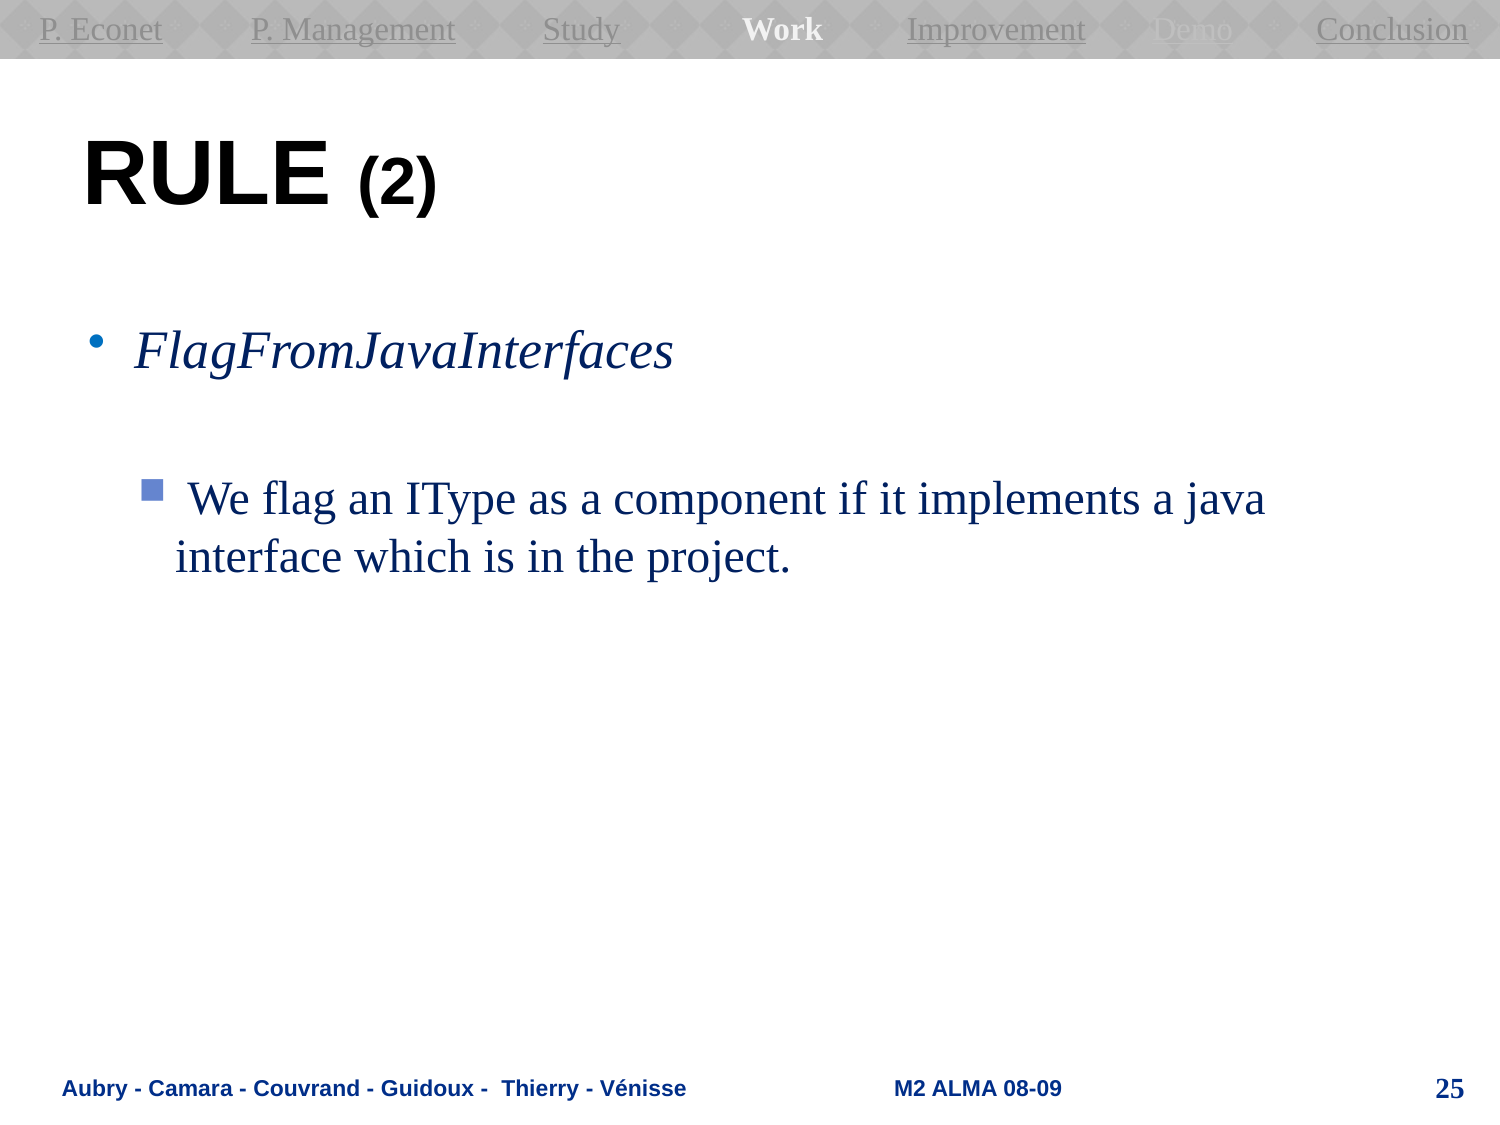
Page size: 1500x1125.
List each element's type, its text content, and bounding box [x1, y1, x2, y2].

title Rule (2) [75, 105, 1263, 223]
slide_number 25 [1368, 1066, 1465, 1104]
list FlagFromJavaInterfaces We flag an IType as a component if it implements a java interface which is in the project. [75, 306, 1442, 1043]
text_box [22, 0, 1486, 56]
footer Aubry - Camara - Couvrand - Guidoux - Thierry - Vénisse M2 ALMA 08-09 [46, 1066, 1231, 1102]
